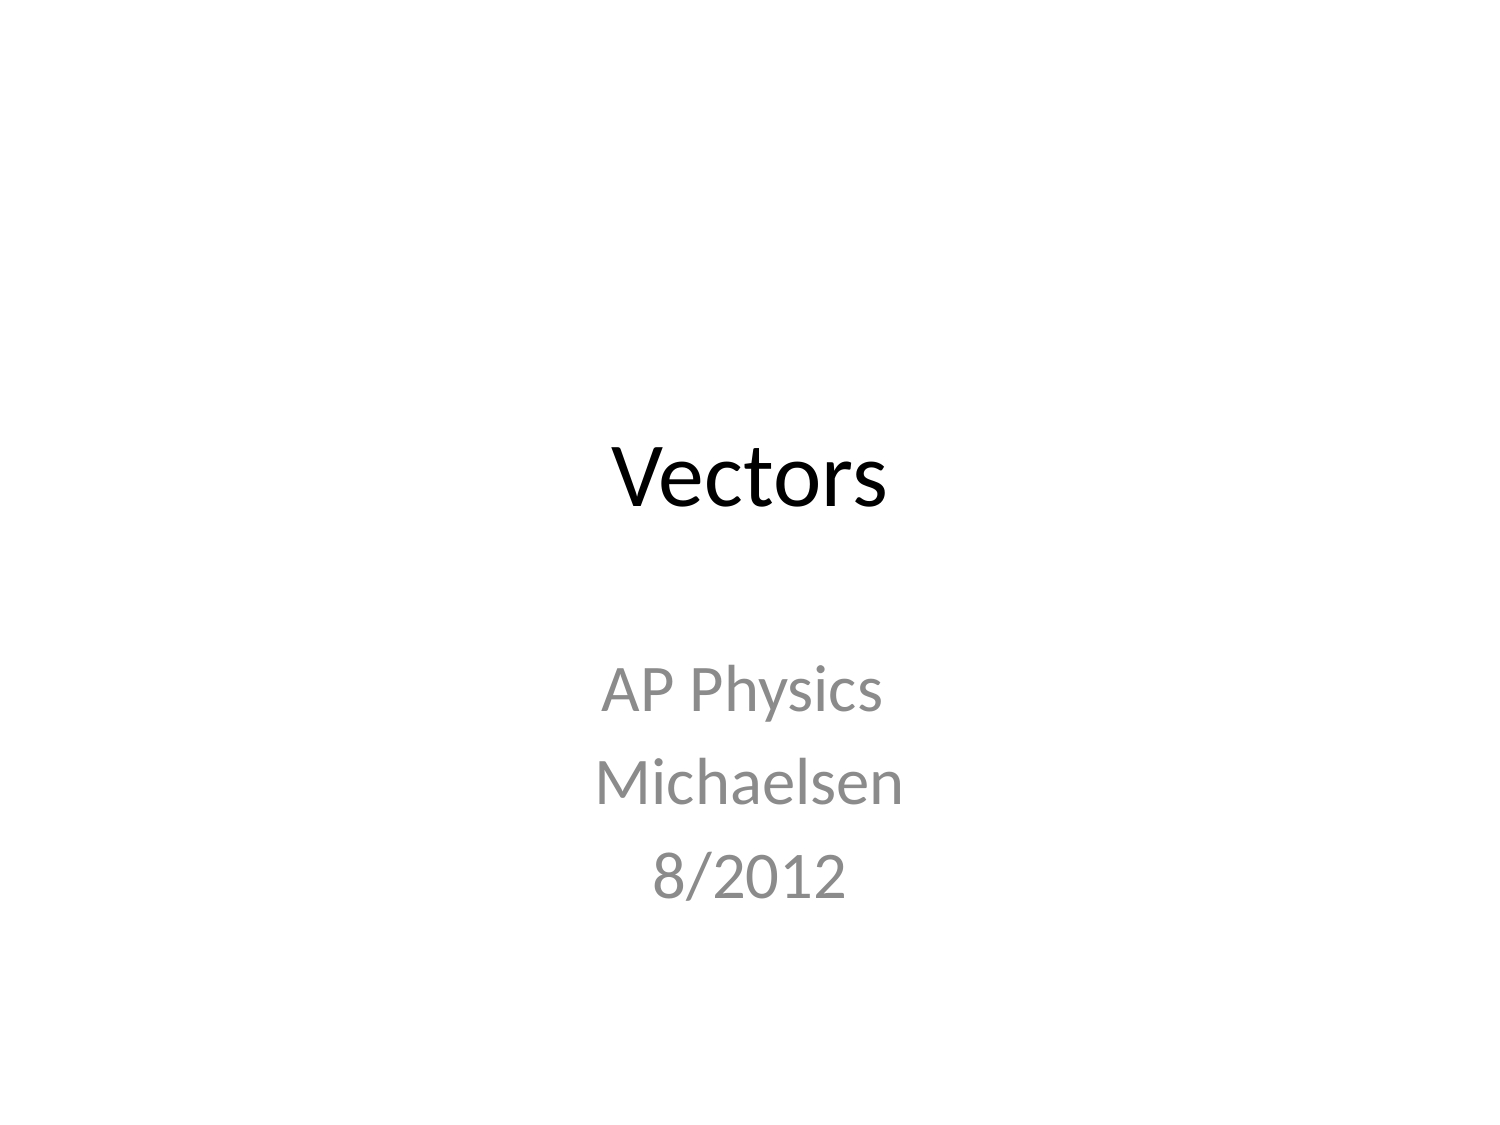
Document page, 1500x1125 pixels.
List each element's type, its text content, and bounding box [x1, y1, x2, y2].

title Vectors [112, 349, 1388, 591]
subtitle AP Physics Michaelsen 8/2012 [225, 637, 1275, 925]
